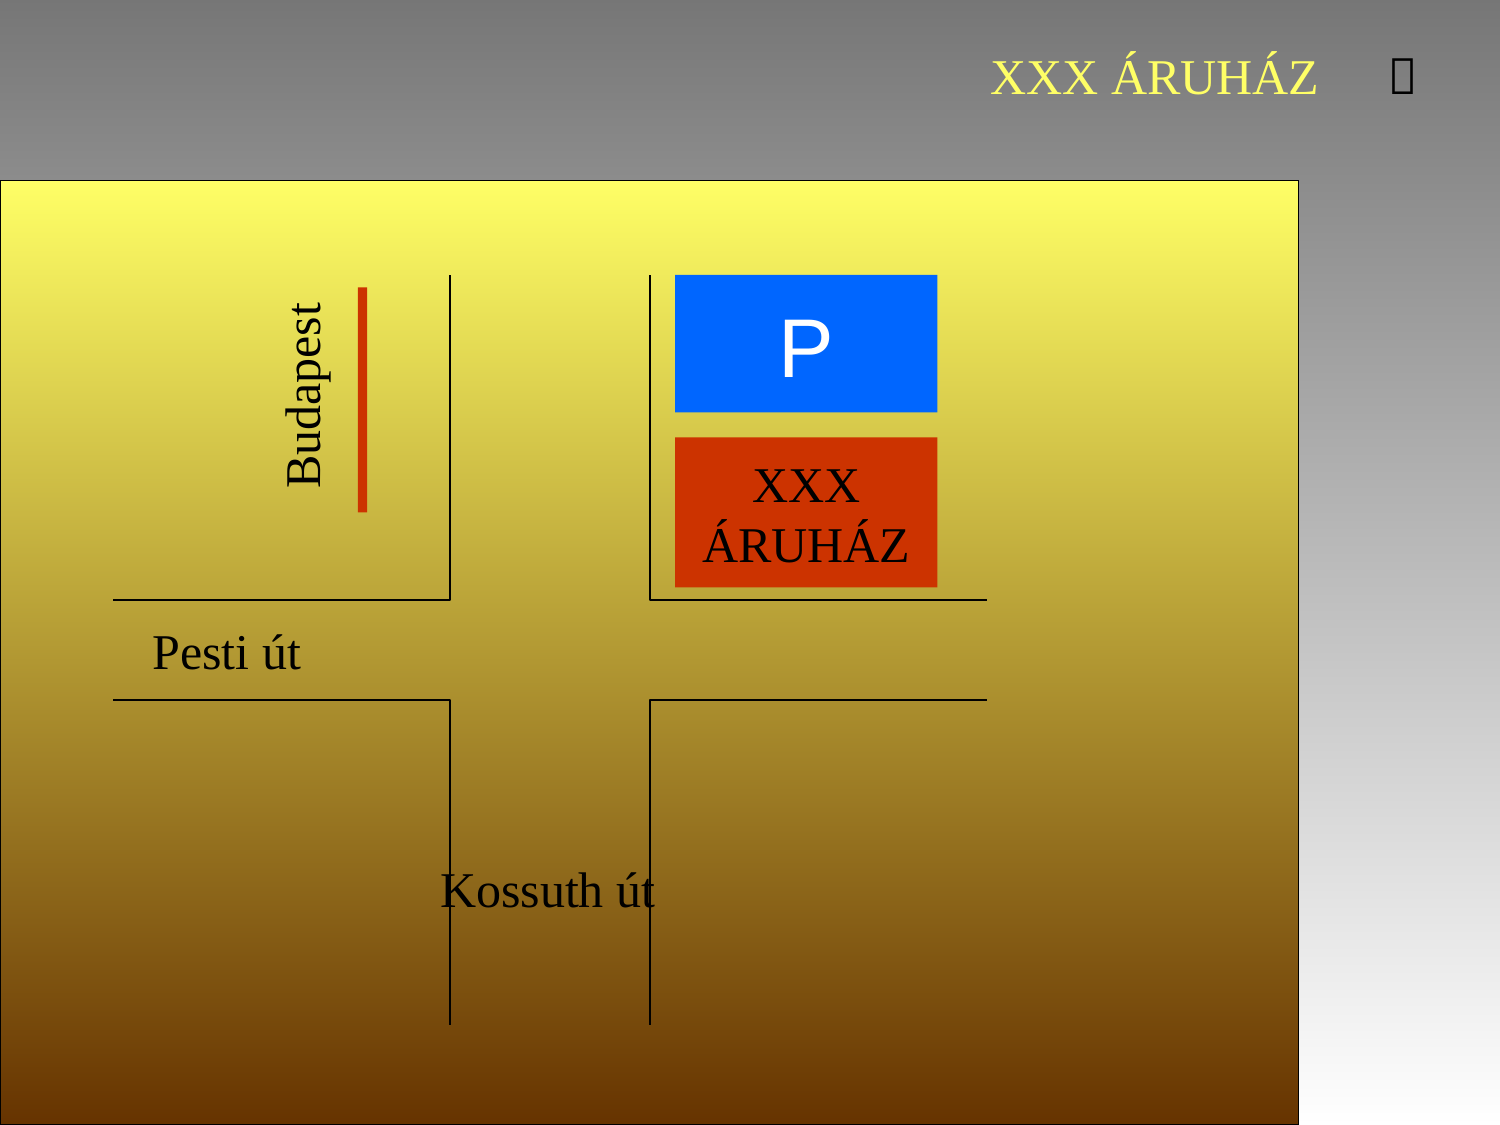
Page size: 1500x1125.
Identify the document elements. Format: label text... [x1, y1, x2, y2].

text_box P [675, 274, 938, 413]
text_box Budapest [262, 287, 338, 504]
text_box [112, 275, 451, 601]
text_box XXX ÁRUHÁZ [675, 437, 938, 588]
text_box [112, 699, 451, 1025]
text_box [649, 699, 988, 1025]
text_box [649, 275, 988, 601]
text_box Kossuth út [425, 849, 671, 925]
text_box Pesti út [137, 612, 317, 688]
